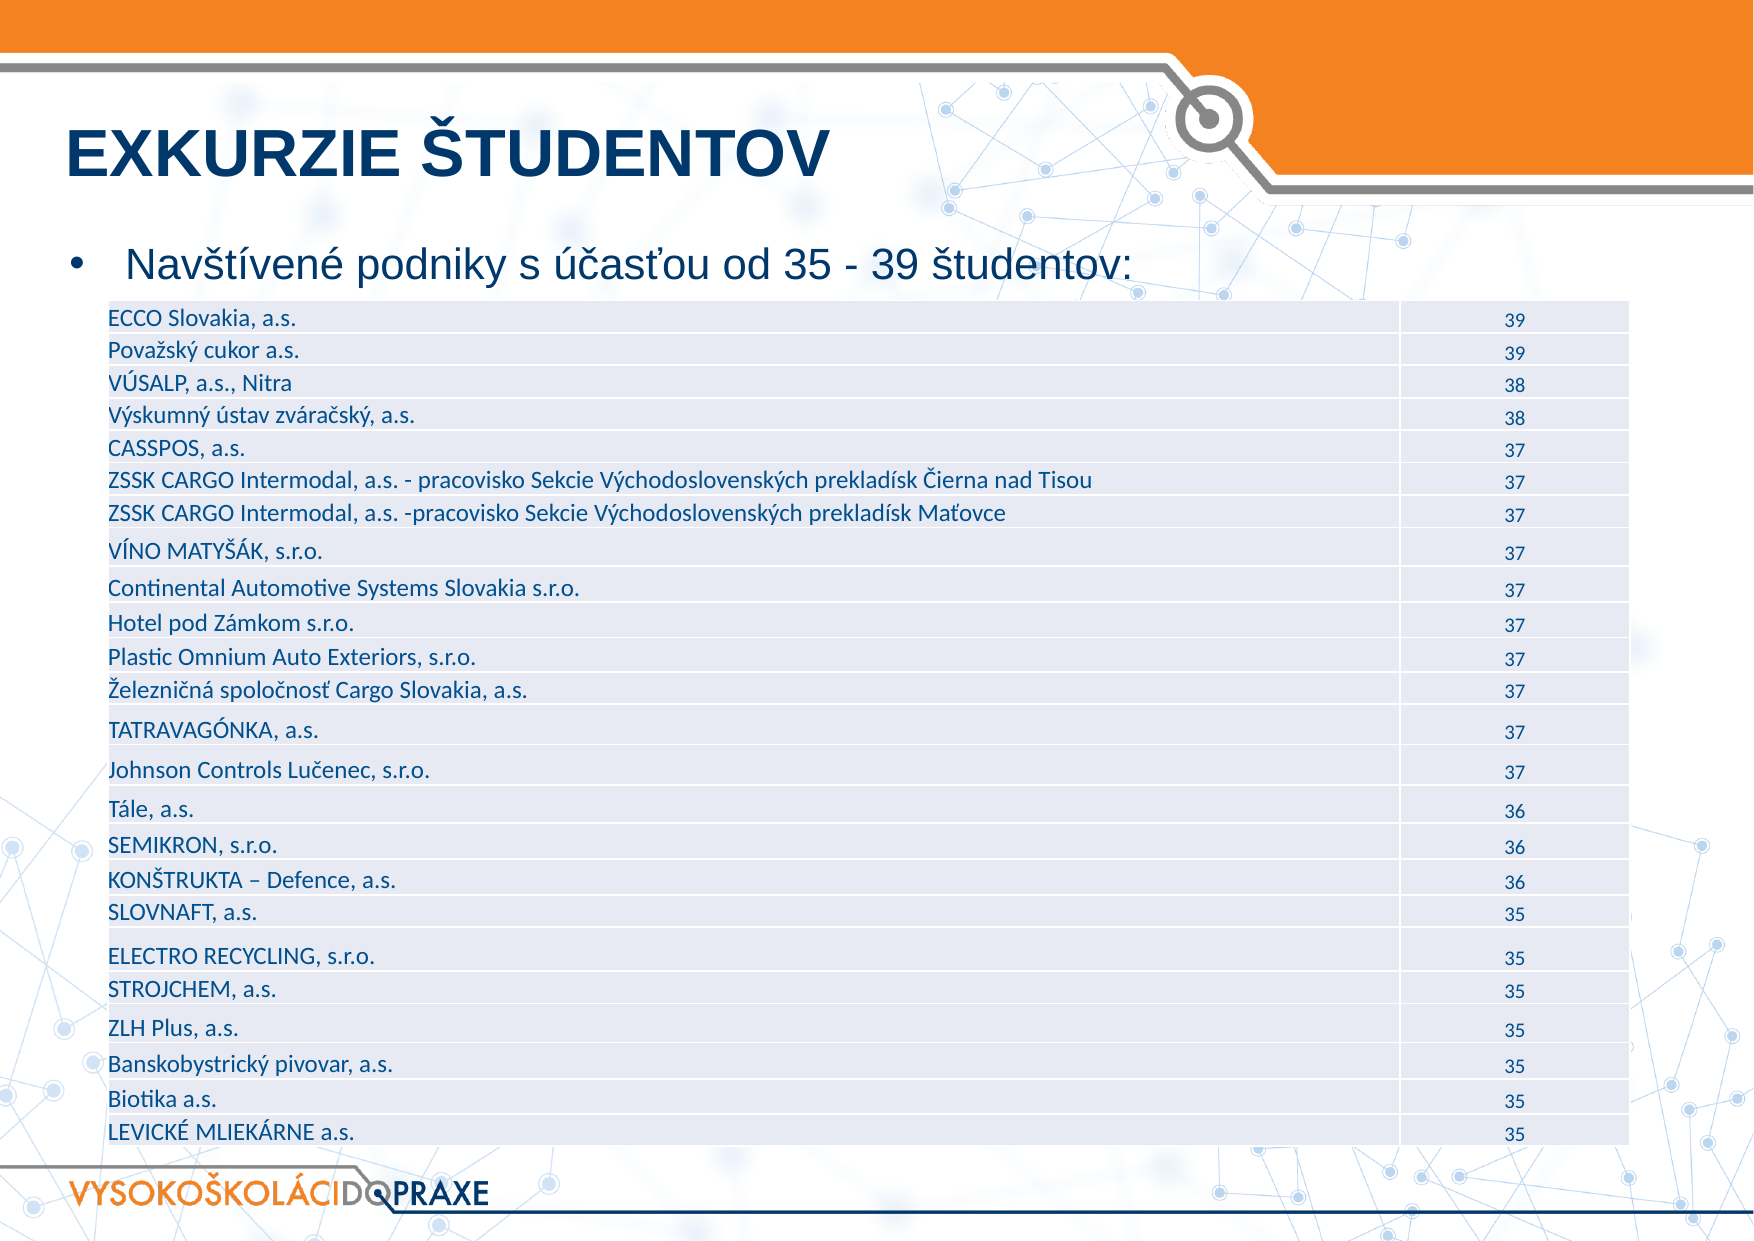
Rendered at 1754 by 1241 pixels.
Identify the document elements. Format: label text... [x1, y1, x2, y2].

table_cell Biotika a.s. [109, 1080, 1399, 1113]
table_cell Považský cukor a.s. [109, 334, 1399, 364]
table_cell 35 [1401, 1080, 1629, 1113]
table_cell 35 [1401, 1115, 1629, 1145]
text_box Navštívené podniky s účasťou od 35 - 39 študentov: [52, 227, 1152, 297]
table_cell 35 [1401, 896, 1629, 926]
table_cell CASSPOS, a.s. [109, 431, 1399, 462]
table_cell 38 [1401, 399, 1629, 429]
table_cell Hotel pod Zámkom s.r.o. [109, 603, 1399, 637]
table_header ECCO Slovakia, a.s. [109, 301, 1399, 332]
table_cell Banskobystrický pivovar, a.s. [109, 1043, 1399, 1078]
table_cell 37 [1401, 673, 1629, 703]
table_cell KONŠTRUKTA – Defence, a.s. [109, 860, 1399, 894]
table_cell ELECTRO RECYCLING, s.r.o. [109, 928, 1399, 970]
table_cell 37 [1401, 528, 1629, 565]
table_cell Continental Automotive Systems Slovakia s.r.o. [109, 567, 1399, 601]
table_cell 38 [1401, 366, 1629, 397]
table_cell Železničná spoločnosť Cargo Slovakia, a.s. [109, 673, 1399, 703]
table_cell 37 [1401, 431, 1629, 462]
table_cell LEVICKÉ MLIEKÁRNE a.s. [109, 1115, 1399, 1145]
table_cell 36 [1401, 824, 1629, 858]
table_cell 35 [1401, 972, 1629, 1003]
table_cell TATRAVAGÓNKA, a.s. [109, 705, 1399, 744]
table_cell 37 [1401, 603, 1629, 637]
table_cell 37 [1401, 463, 1629, 494]
table_cell 39 [1401, 334, 1629, 364]
table_cell 37 [1401, 567, 1629, 601]
table_cell SEMIKRON, s.r.o. [109, 824, 1399, 858]
table_header 39 [1401, 301, 1629, 332]
table_cell 35 [1401, 1004, 1629, 1042]
table_cell ZSSK CARGO Intermodal, a.s. - pracovisko Sekcie Východoslovenských prekladísk Čierna nad Tisou [109, 463, 1399, 494]
table_cell 36 [1401, 860, 1629, 894]
table_cell 37 [1401, 496, 1629, 527]
table_cell STROJCHEM, a.s. [109, 972, 1399, 1003]
table_cell ZSSK CARGO Intermodal, a.s. -pracovisko Sekcie Východoslovenských prekladísk Maťovce [109, 496, 1399, 527]
table_cell Výskumný ústav zváračský, a.s. [109, 399, 1399, 429]
table_cell SLOVNAFT, a.s. [109, 896, 1399, 926]
table_cell 35 [1401, 928, 1629, 970]
table_cell 37 [1401, 638, 1629, 671]
table_cell 37 [1401, 745, 1629, 784]
table_cell VÍNO MATYŠÁK, s.r.o. [109, 528, 1399, 565]
table_cell 37 [1401, 705, 1629, 744]
table_cell Plastic Omnium Auto Exteriors, s.r.o. [109, 638, 1399, 671]
table_cell ZLH Plus, a.s. [109, 1004, 1399, 1042]
picture [0, 0, 1754, 1241]
table_cell VÚSALP, a.s., Nitra [109, 366, 1399, 397]
title EXKURZIE ŠTUDENTOV [48, 70, 1264, 230]
table_cell Tále, a.s. [109, 786, 1399, 822]
table_cell Johnson Controls Lučenec, s.r.o. [109, 745, 1399, 784]
table_cell 35 [1401, 1043, 1629, 1078]
table_cell 36 [1401, 786, 1629, 822]
